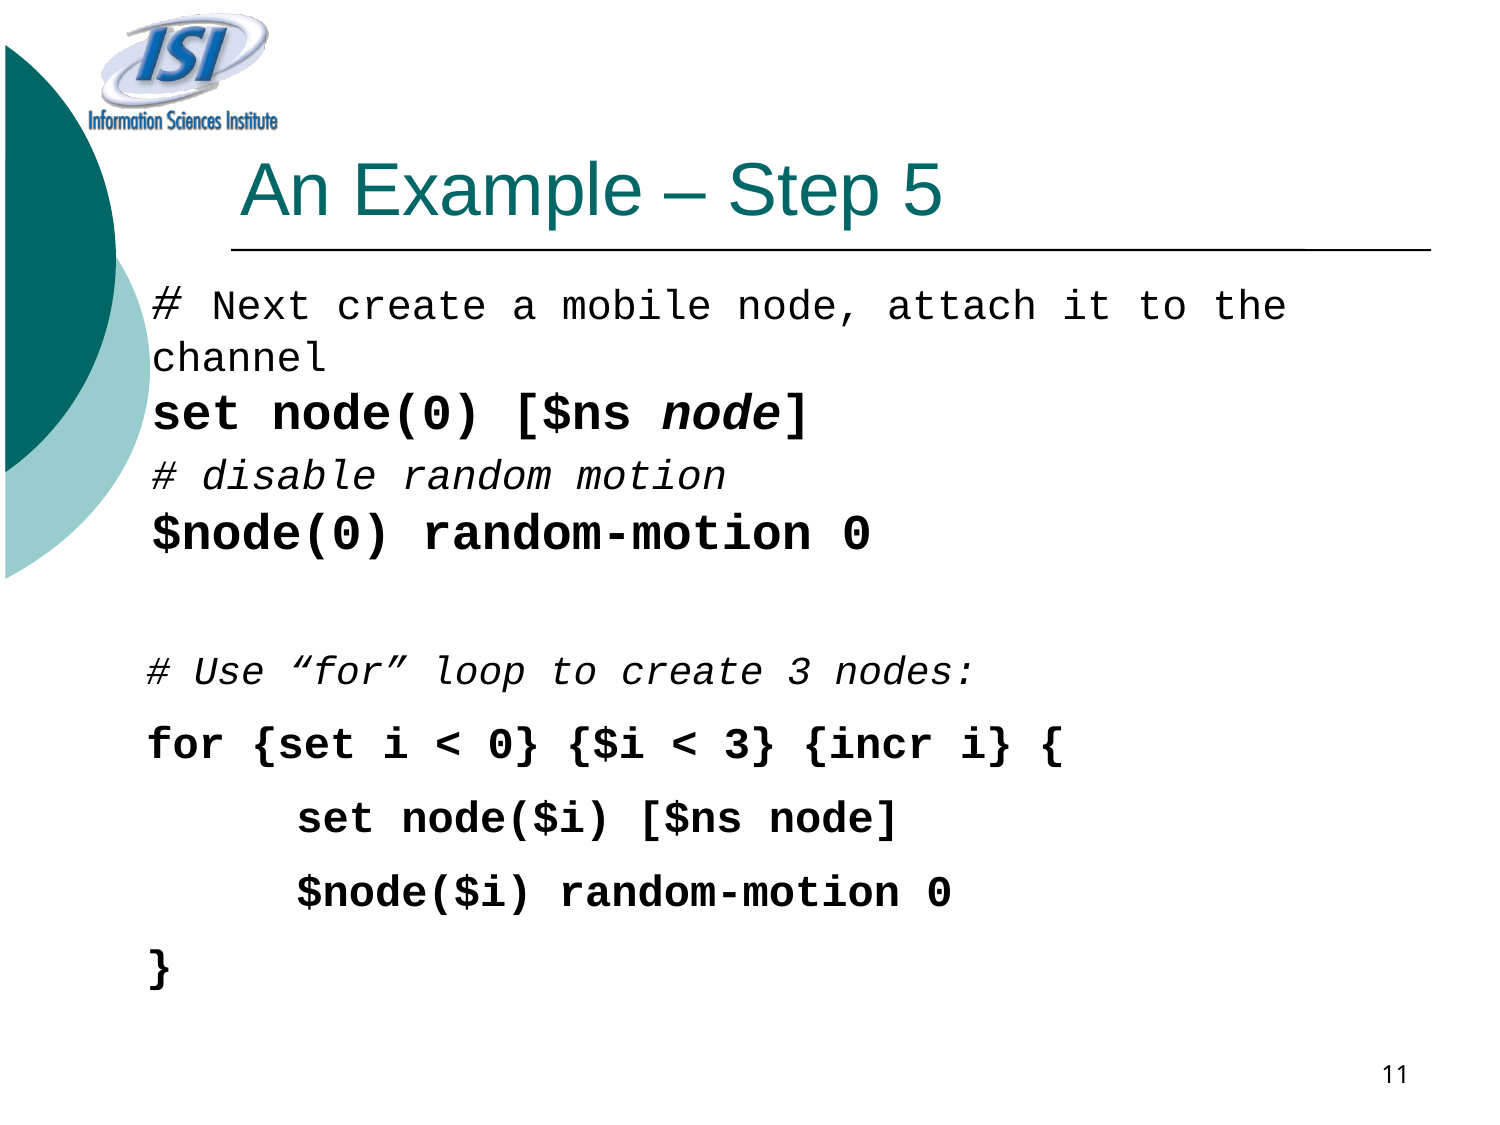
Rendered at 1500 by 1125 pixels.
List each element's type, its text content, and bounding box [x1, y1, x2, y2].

list # Use “for” loop to create 3 nodes: for {set i < 0} {$i < 3} {incr i} { set node($i) [$ns node] $node($i) random-motion 0 } [74, 637, 1426, 1029]
text_box # Next create a mobile node, attach it to the channel set node(0) [$ns node] # disable random motion $node(0) random-motion 0 [136, 262, 1500, 638]
title An Example – Step 5 [224, 49, 1425, 238]
picture [50, 0, 314, 135]
slide_number 11 [1074, 1029, 1426, 1101]
